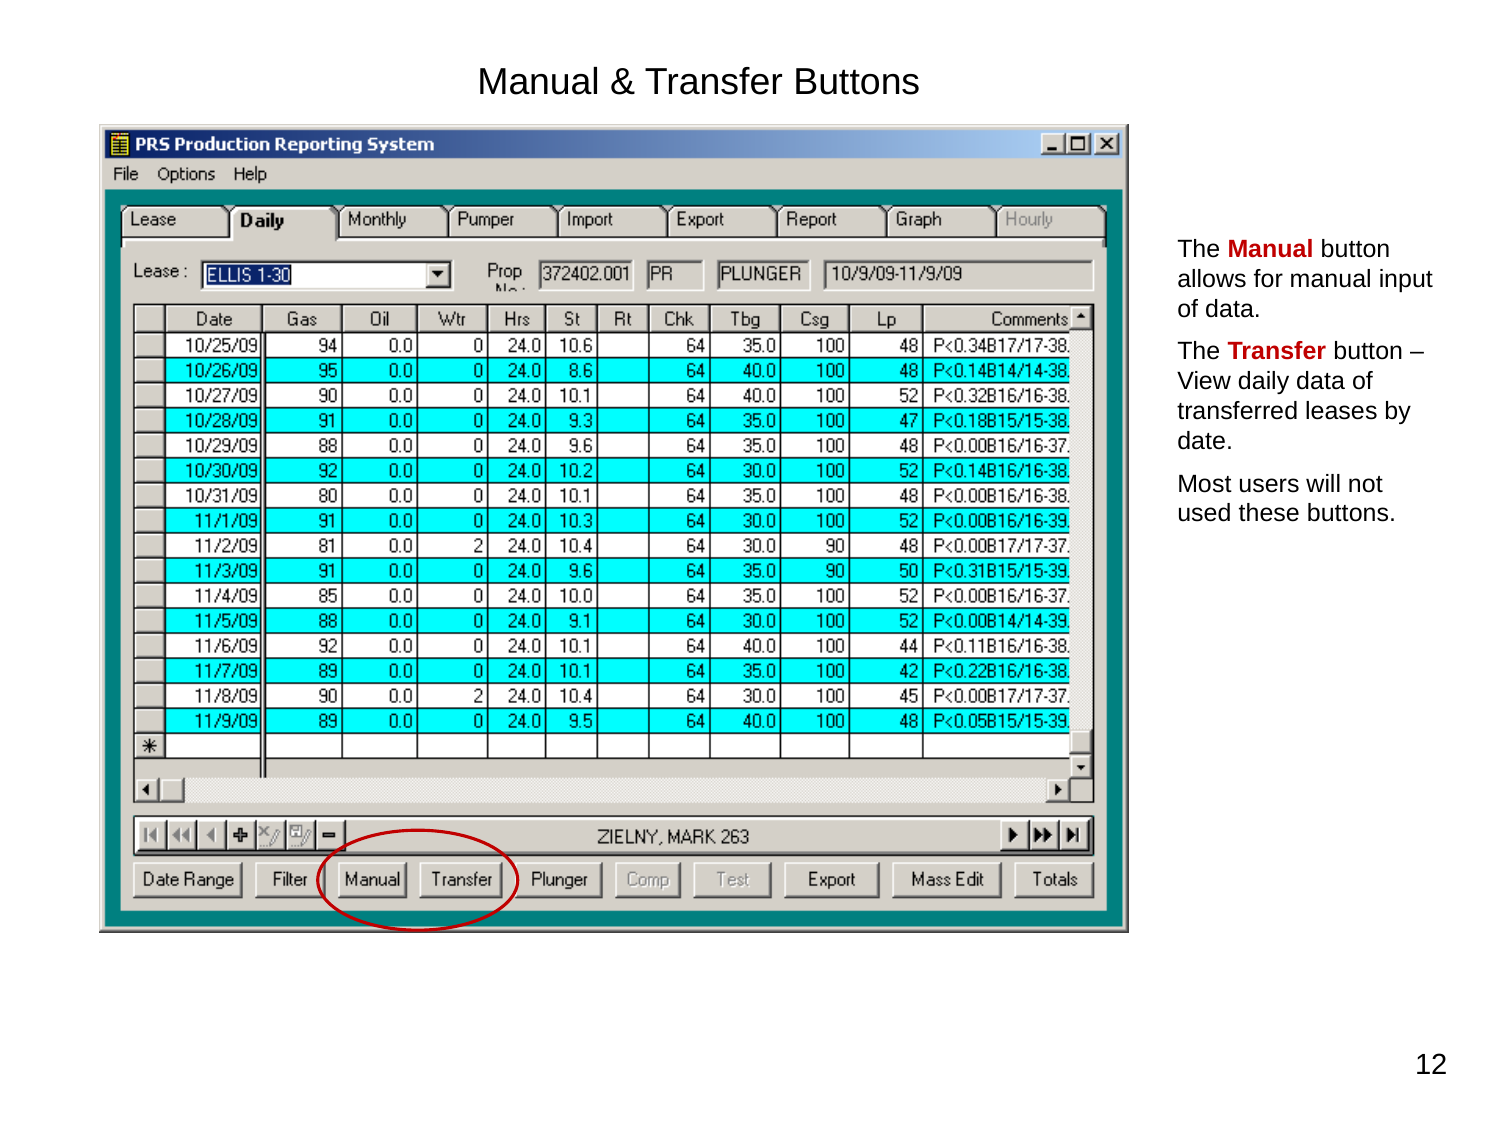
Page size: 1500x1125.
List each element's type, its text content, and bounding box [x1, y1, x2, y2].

text_box Manual & Transfer Buttons [462, 49, 1025, 110]
slide_number 12 [1374, 1037, 1463, 1089]
picture [99, 124, 1129, 934]
text_box The Manual button allows for manual input of data. The Transfer button – View daily data of transferred leases by date. Most users will not used these buttons. [1162, 224, 1450, 535]
